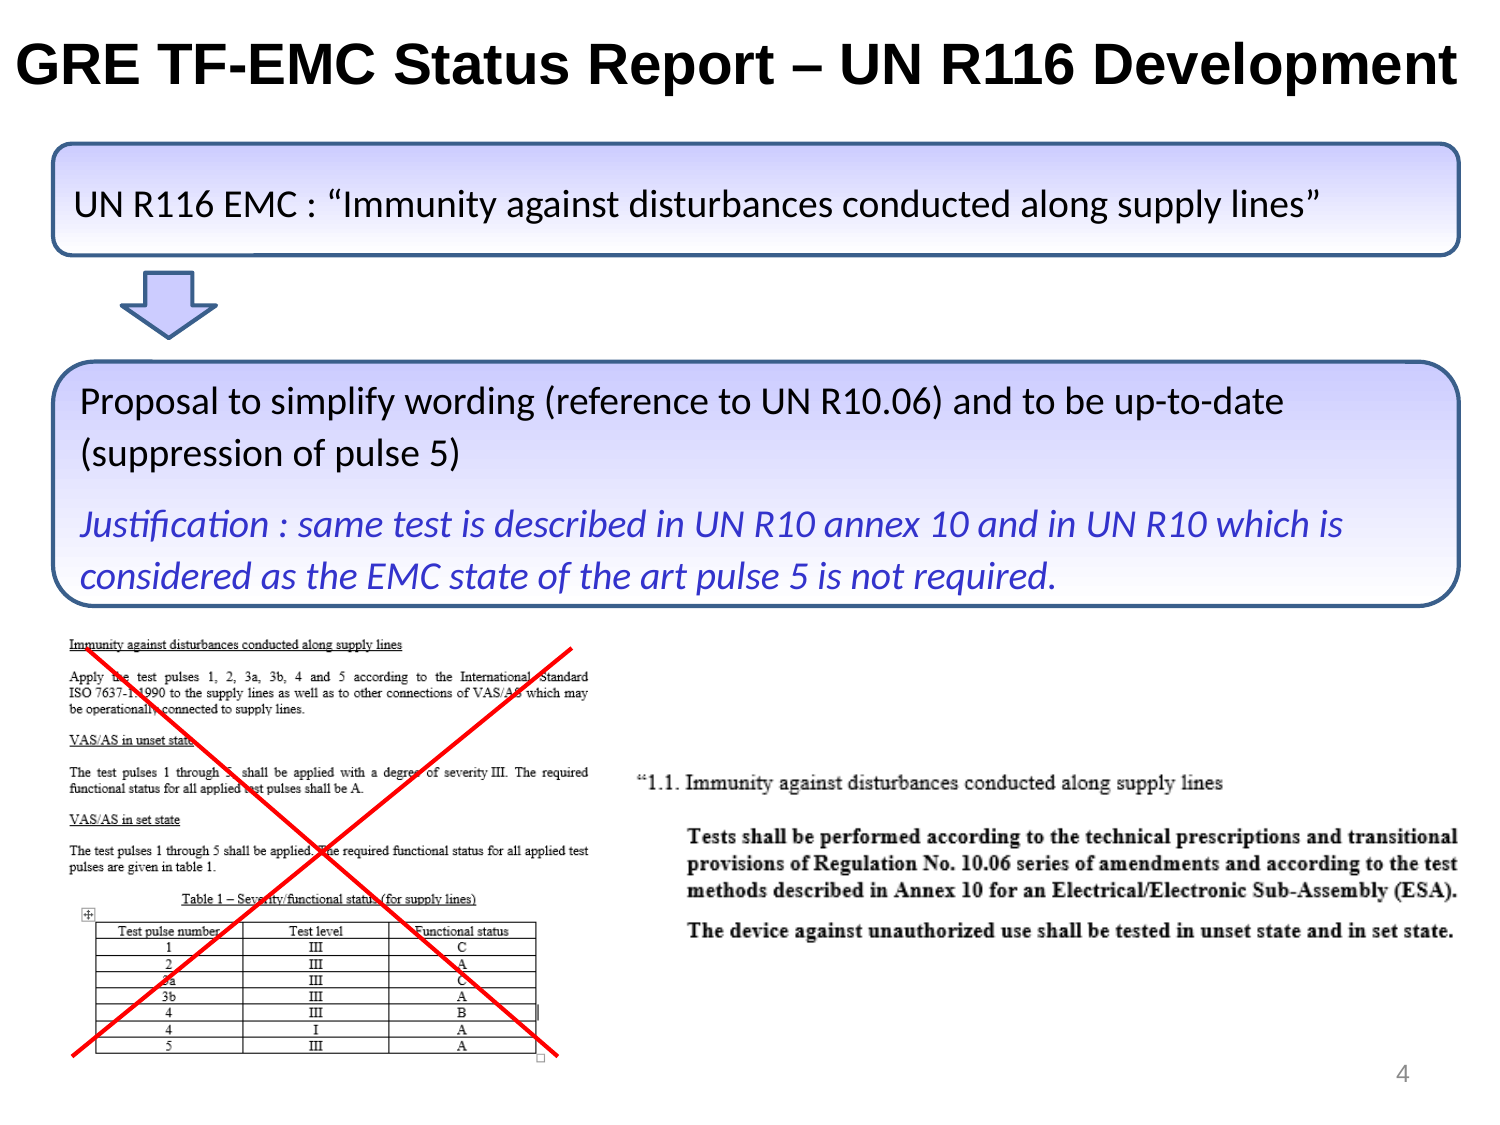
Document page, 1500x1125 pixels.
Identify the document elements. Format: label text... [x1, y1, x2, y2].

text_box GRE TF-EMC Status Report – UN R116 Development [0, 1, 1500, 120]
picture [618, 763, 1493, 953]
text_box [559, 647, 573, 1057]
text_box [85, 647, 559, 1057]
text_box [71, 647, 84, 1057]
text_box UN R116 EMC : “Immunity against disturbances conducted along supply lines” [50, 141, 1461, 258]
text_box [119, 270, 219, 340]
picture [60, 633, 604, 1071]
slide_number 4 [1074, 1042, 1425, 1103]
text_box Proposal to simplify wording (reference to UN R10.06) and to be up-to-date (suppression of pulse 5) Justification : same test is described in UN R10 annex 10 and in UN R10 which is considered as the EMC state of the art pulse 5 is not required. [50, 359, 1461, 609]
